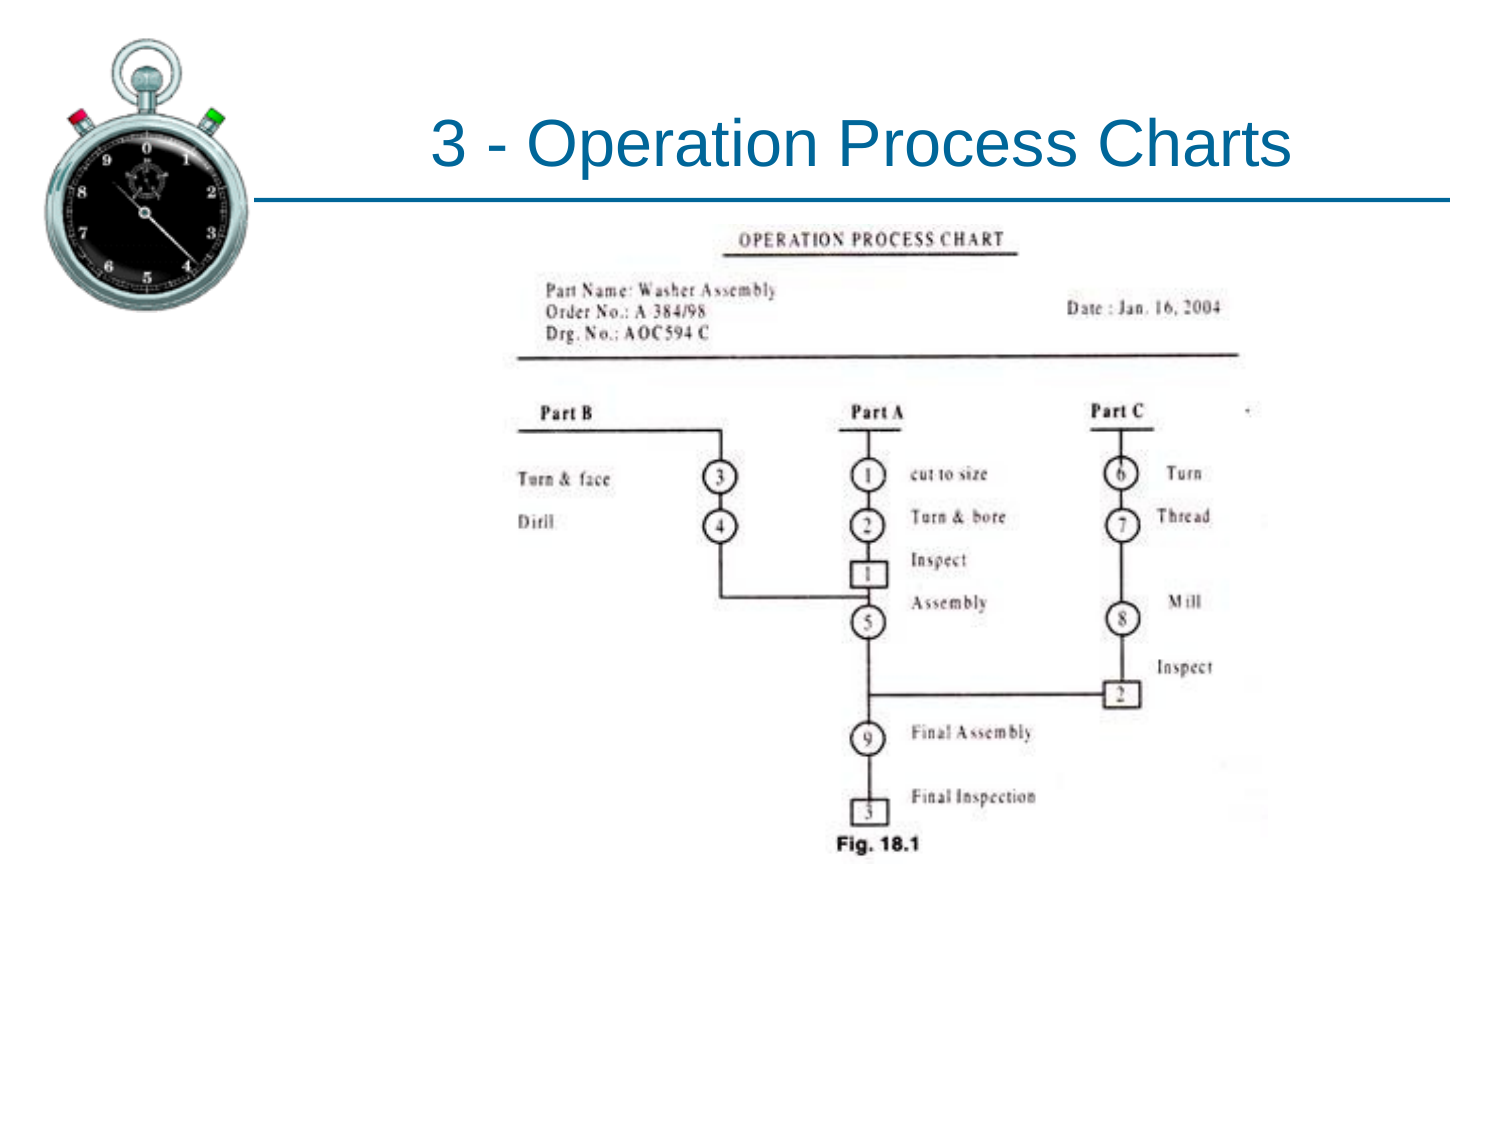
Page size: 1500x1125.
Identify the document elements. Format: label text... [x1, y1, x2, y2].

picture [37, 37, 254, 313]
title 3 - Operation Process Charts [275, 37, 1450, 188]
picture [487, 224, 1268, 865]
